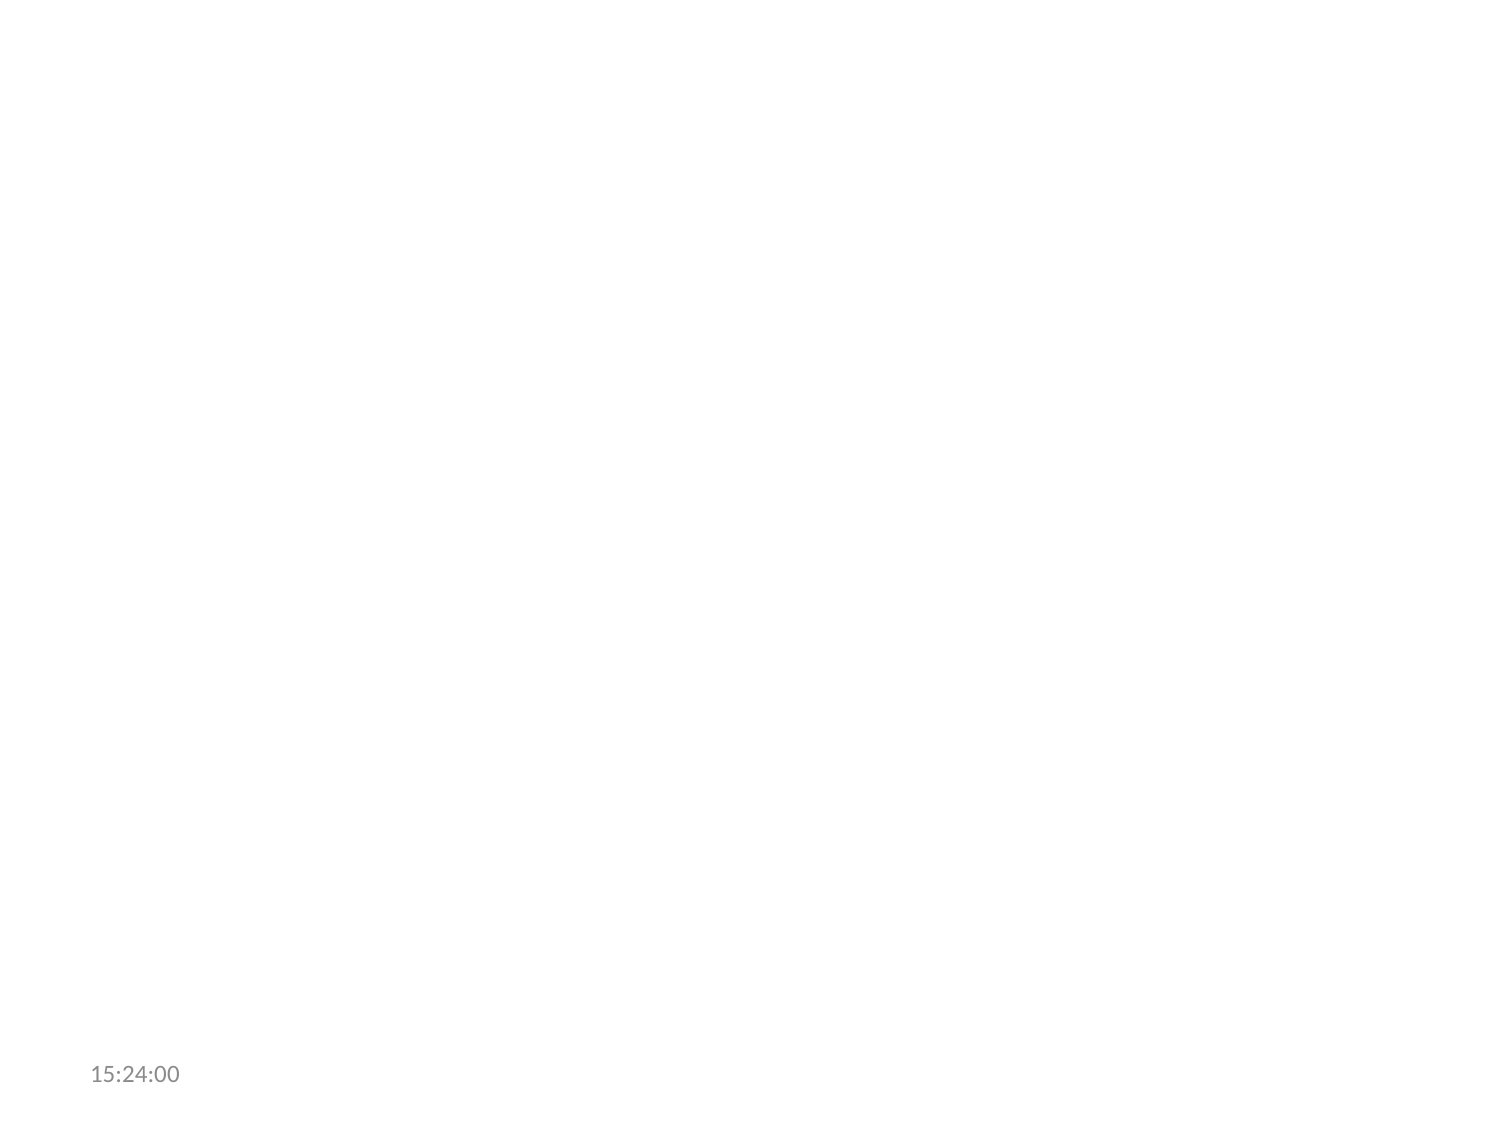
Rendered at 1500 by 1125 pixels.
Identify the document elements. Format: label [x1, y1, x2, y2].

slide_number [75, 1042, 425, 1103]
